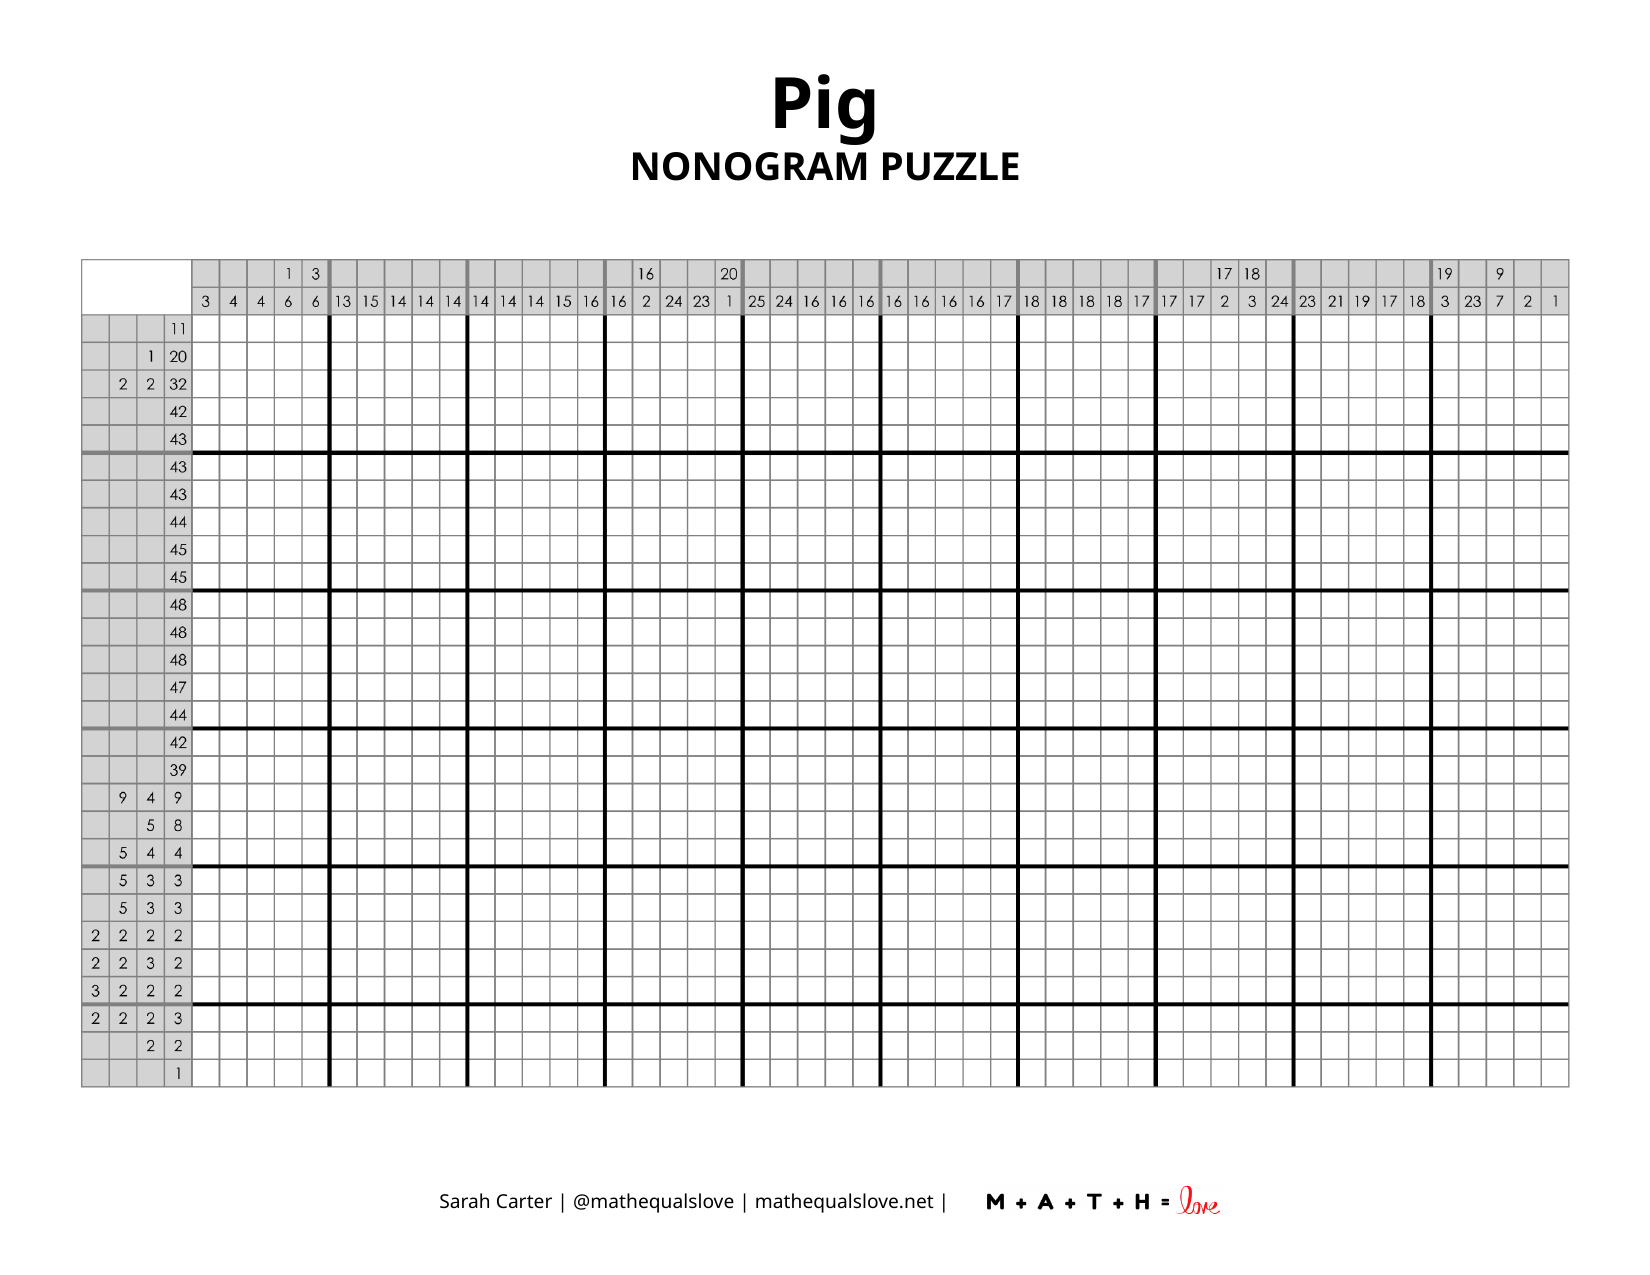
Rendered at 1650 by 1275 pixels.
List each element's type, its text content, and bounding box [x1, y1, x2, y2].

picture [978, 1183, 1226, 1218]
text_box Pig [408, 57, 1242, 143]
text_box Sarah Carter | @mathequalslove | mathequalslove.net | [424, 1182, 1259, 1220]
picture [79, 258, 1571, 1089]
text_box NONOGRAM PUZZLE [578, 134, 1072, 196]
